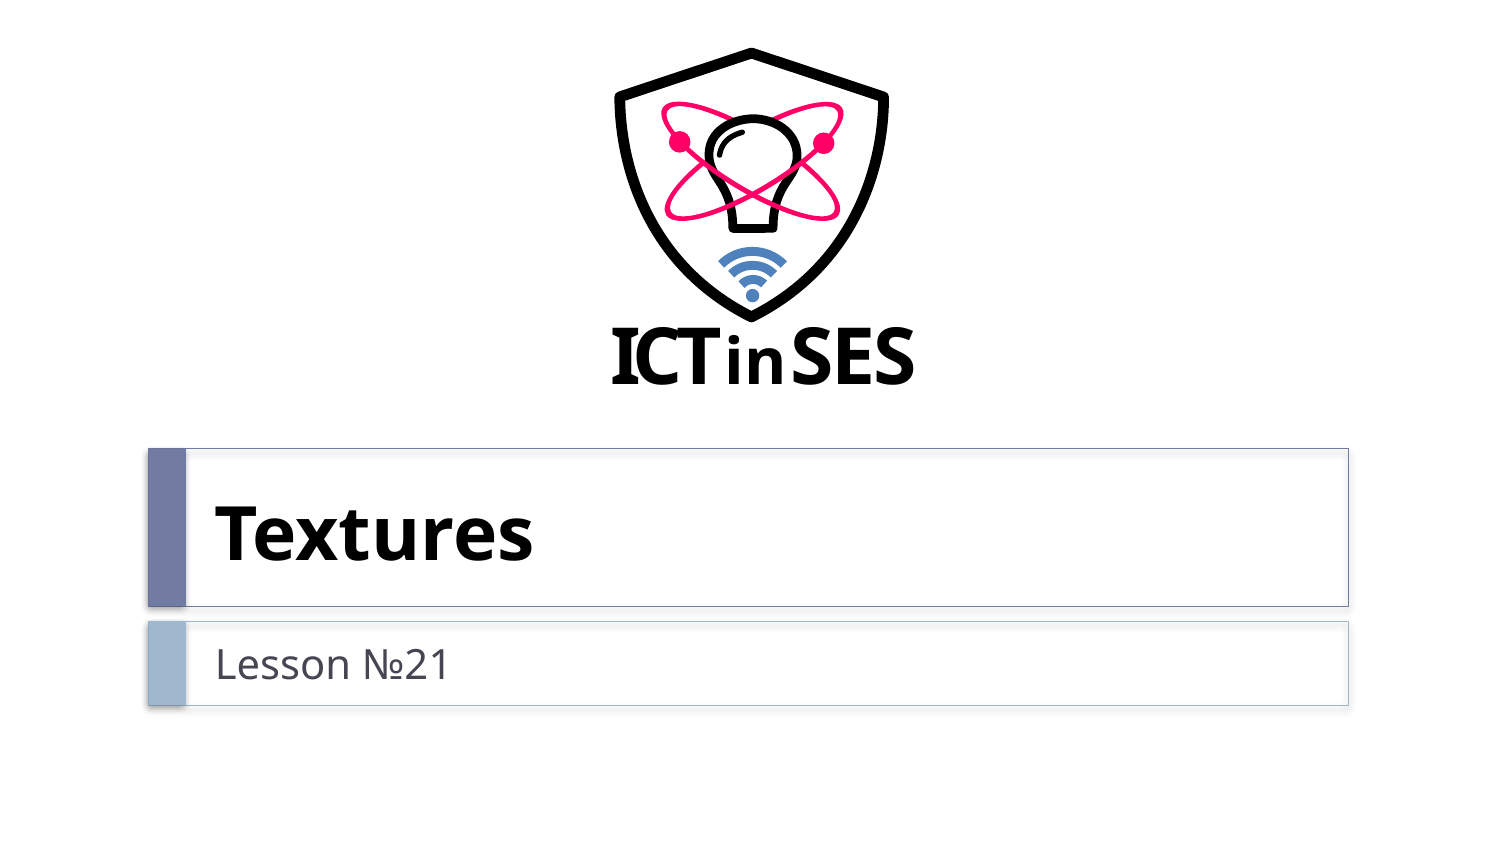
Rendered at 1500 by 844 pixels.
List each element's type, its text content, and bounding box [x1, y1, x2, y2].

title Textures [200, 478, 1325, 600]
subtitle Lesson №21 [200, 630, 1325, 697]
